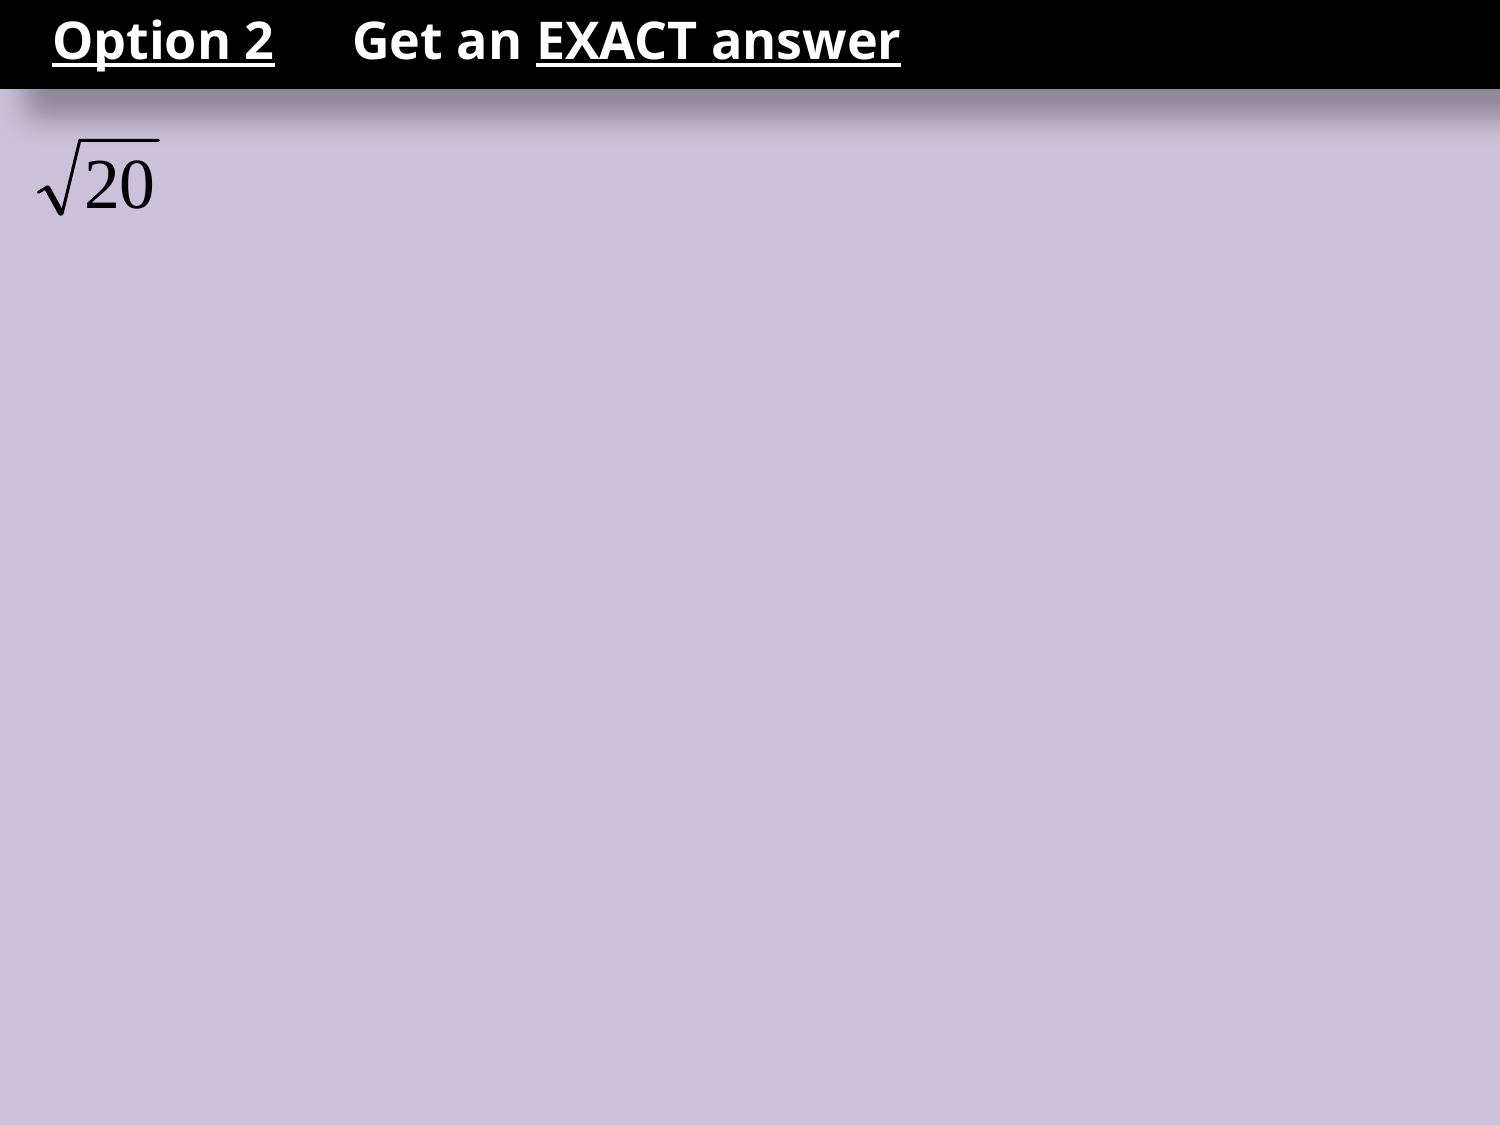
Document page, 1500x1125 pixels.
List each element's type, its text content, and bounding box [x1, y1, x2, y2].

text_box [24, 124, 175, 233]
text_box [0, 0, 1500, 89]
text_box Option 2 Get an EXACT answer [37, 0, 1475, 78]
